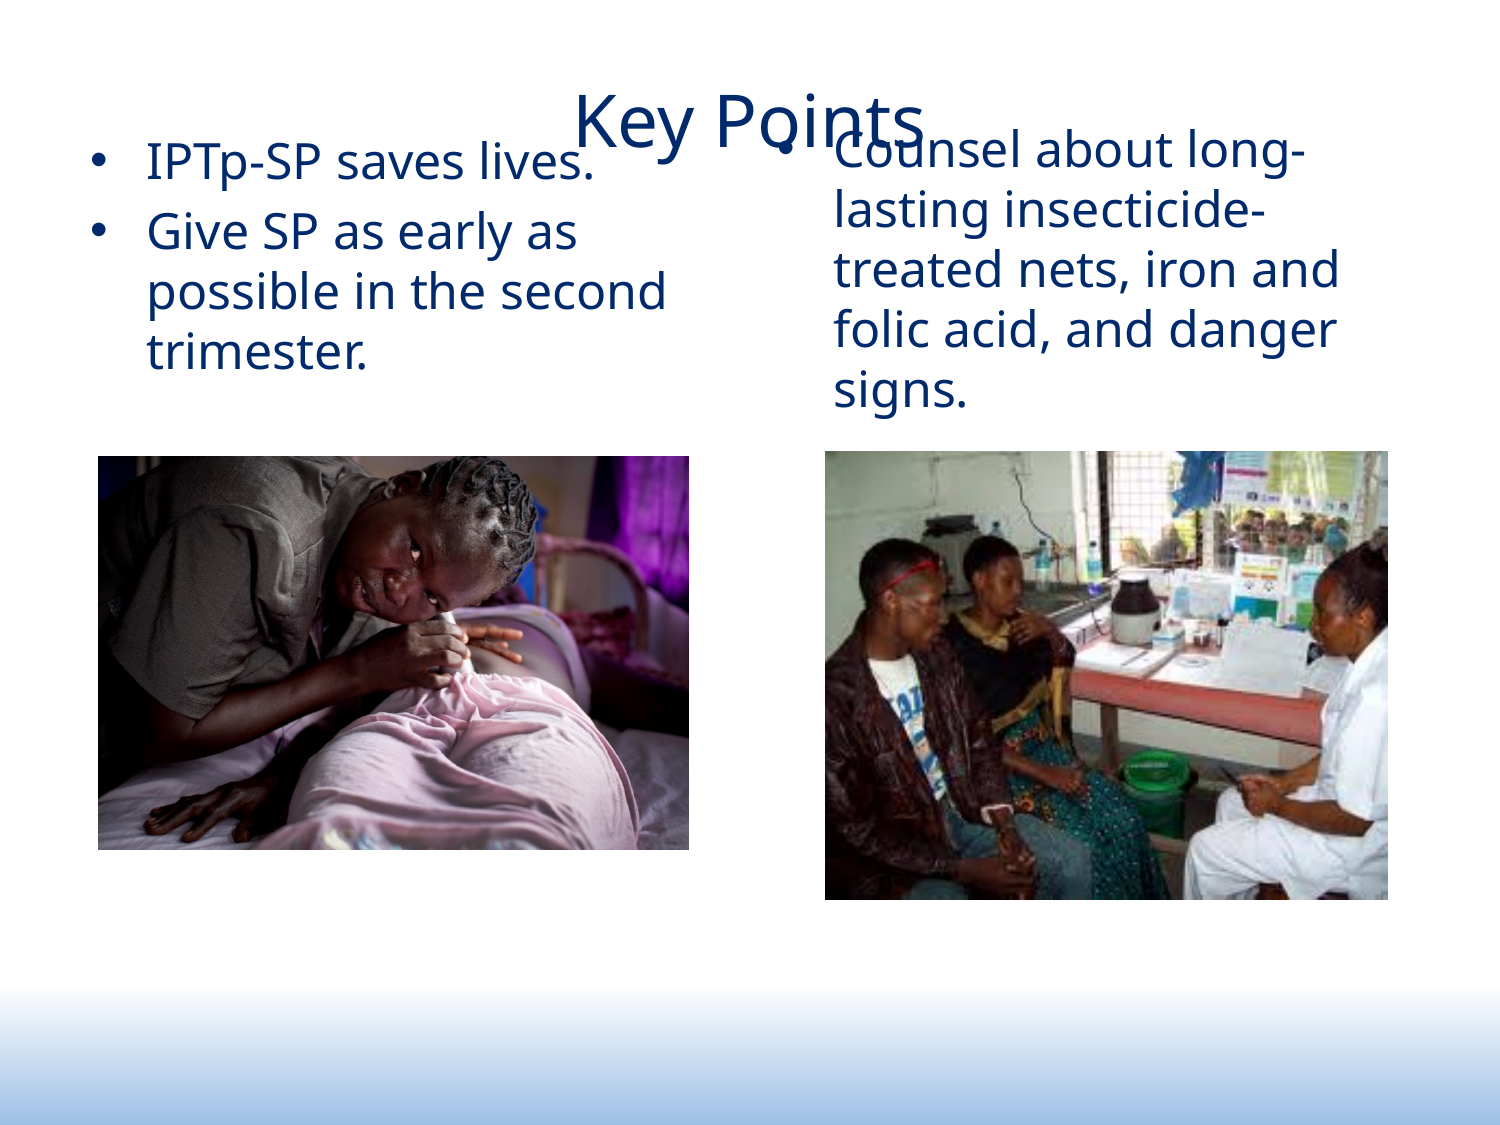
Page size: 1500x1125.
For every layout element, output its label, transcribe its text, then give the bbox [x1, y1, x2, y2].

list Counsel about long-lasting insecticide-treated nets, iron and folic acid, and danger signs. [761, 320, 1425, 425]
title Key Points [75, 24, 1425, 213]
list IPTp-SP saves lives. Give SP as early as possible in the second trimester. [75, 282, 738, 388]
picture [824, 451, 1388, 901]
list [98, 456, 690, 851]
